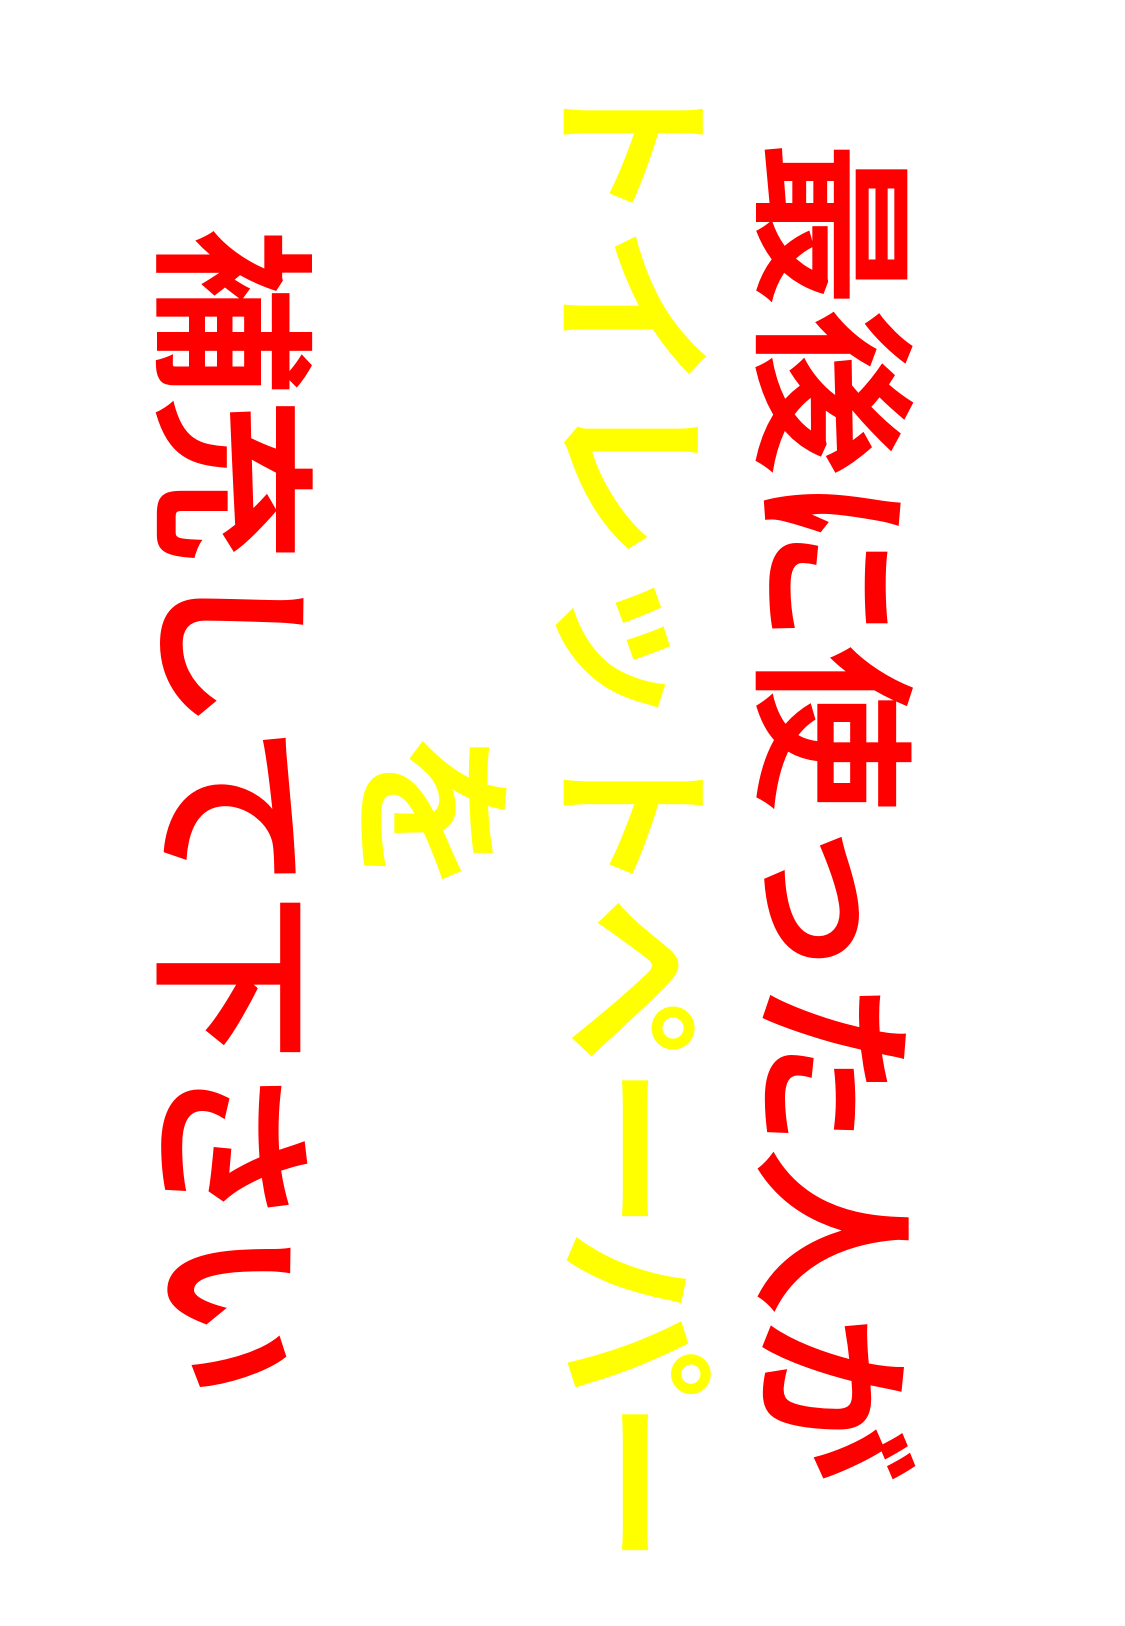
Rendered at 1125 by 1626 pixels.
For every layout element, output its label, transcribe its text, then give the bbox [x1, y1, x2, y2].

text_box 最後に使った人が トイレットペーパー を 補充して下さい [130, 42, 969, 1583]
